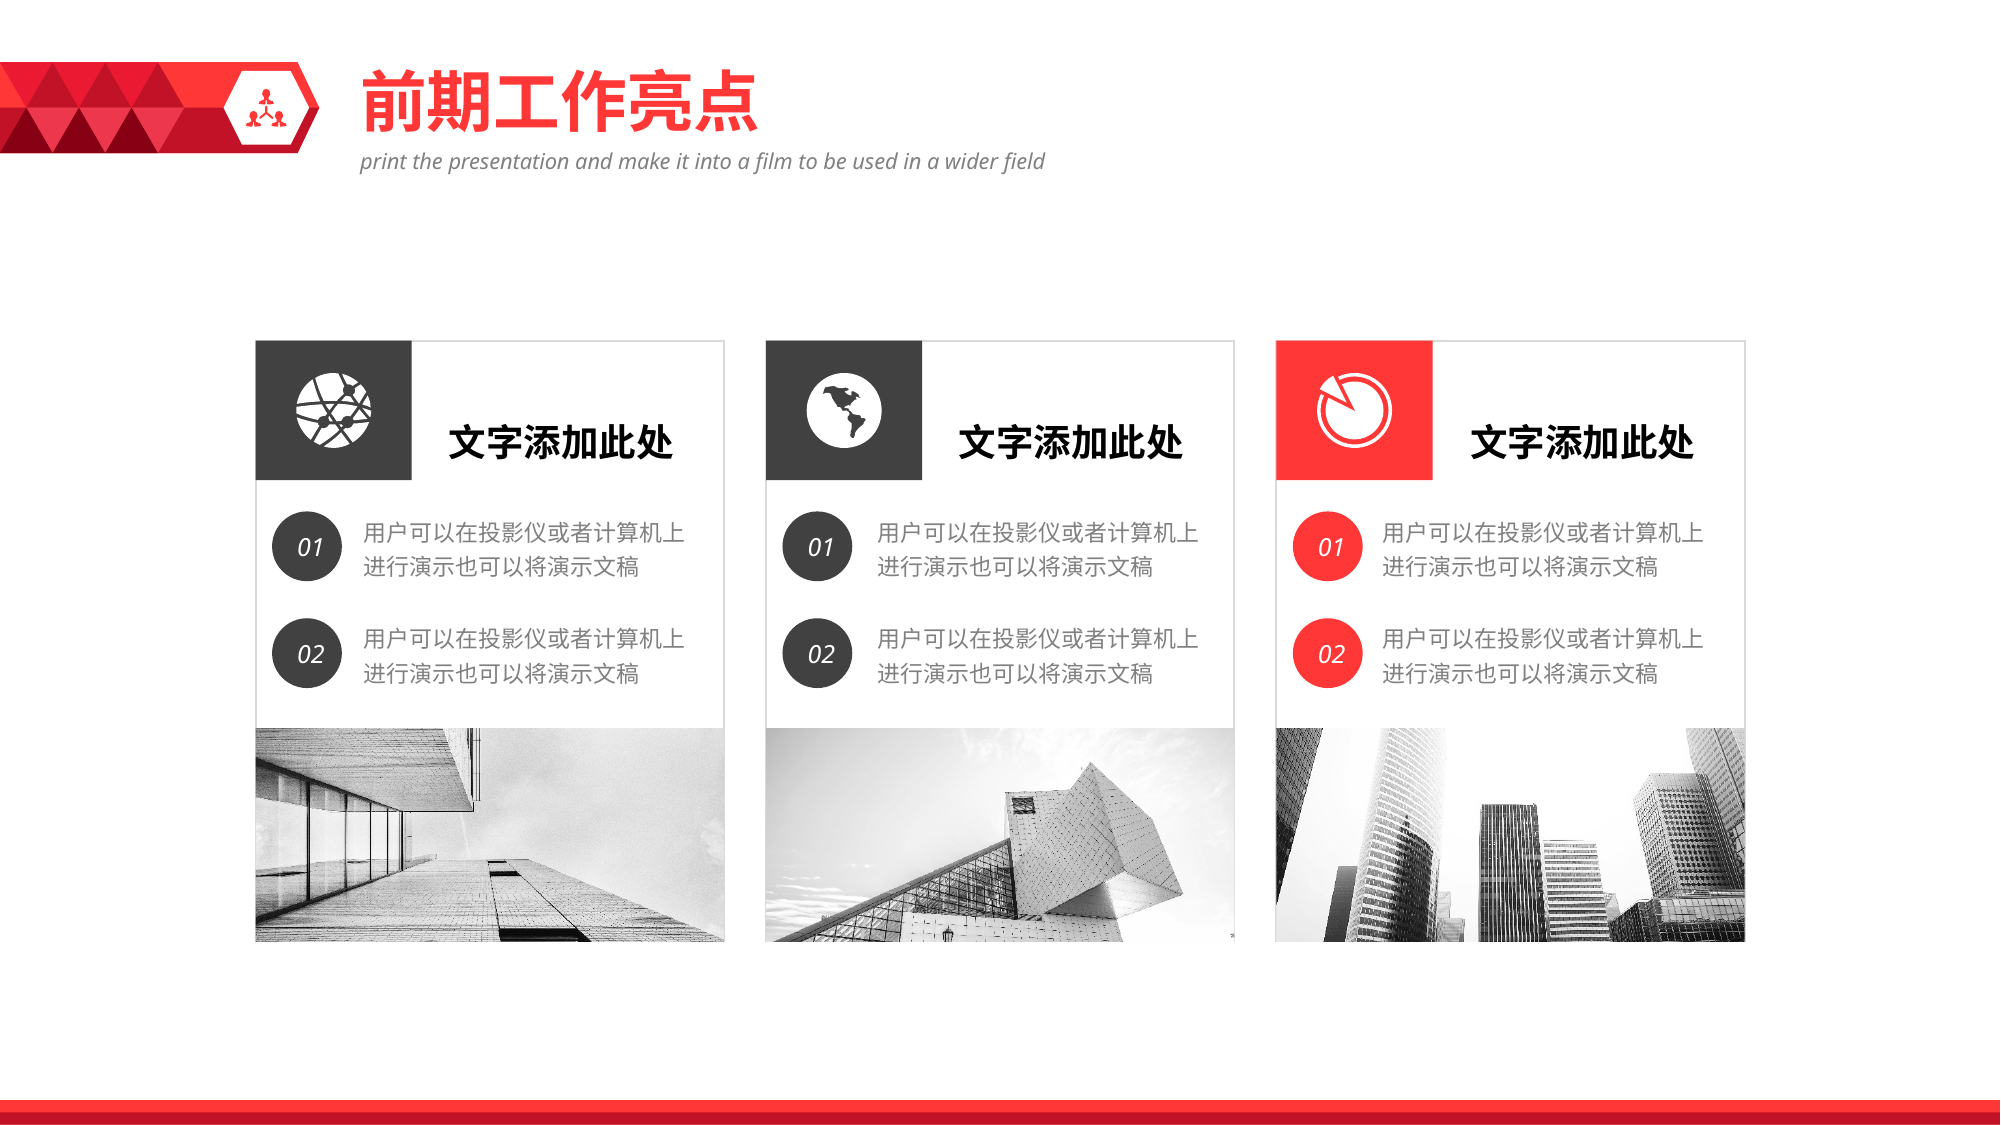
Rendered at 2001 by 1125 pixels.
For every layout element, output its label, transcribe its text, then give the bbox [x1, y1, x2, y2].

picture [766, 728, 1235, 942]
text_box [331, 403, 358, 422]
picture [1276, 728, 1745, 942]
text_box [296, 417, 320, 440]
text_box [296, 379, 321, 404]
text_box [323, 432, 350, 448]
text_box [362, 395, 371, 408]
text_box [362, 407, 372, 418]
text_box [343, 421, 370, 443]
text_box [1317, 372, 1393, 448]
text_box [1275, 340, 1434, 481]
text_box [272, 511, 342, 689]
text_box 文字添加此处 [944, 402, 1235, 471]
text_box [255, 340, 725, 942]
text_box [255, 340, 413, 481]
text_box [806, 372, 882, 448]
text_box [315, 372, 345, 401]
text_box 用户可以在投影仪或者计算机上进行演示也可以将演示文稿 [348, 504, 703, 588]
text_box [765, 340, 1235, 942]
text_box [1275, 340, 1746, 942]
text_box [313, 424, 340, 445]
text_box [352, 409, 368, 421]
text_box 用户可以在投影仪或者计算机上进行演示也可以将演示文稿 [1368, 610, 1723, 695]
text_box [342, 373, 359, 386]
text_box [352, 384, 367, 404]
text_box 用户可以在投影仪或者计算机上进行演示也可以将演示文稿 [862, 504, 1217, 588]
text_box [782, 511, 853, 689]
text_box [345, 52, 1148, 180]
text_box [325, 403, 335, 411]
text_box [765, 340, 923, 481]
text_box 用户可以在投影仪或者计算机上进行演示也可以将演示文稿 [862, 610, 1217, 695]
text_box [1292, 511, 1363, 689]
text_box [296, 404, 328, 420]
text_box 文字添加此处 [433, 402, 724, 471]
picture [255, 728, 724, 942]
text_box 用户可以在投影仪或者计算机上进行演示也可以将演示文稿 [348, 610, 703, 695]
text_box [341, 395, 355, 403]
text_box 用户可以在投影仪或者计算机上进行演示也可以将演示文稿 [1368, 504, 1723, 588]
text_box 文字添加此处 [1455, 402, 1746, 471]
